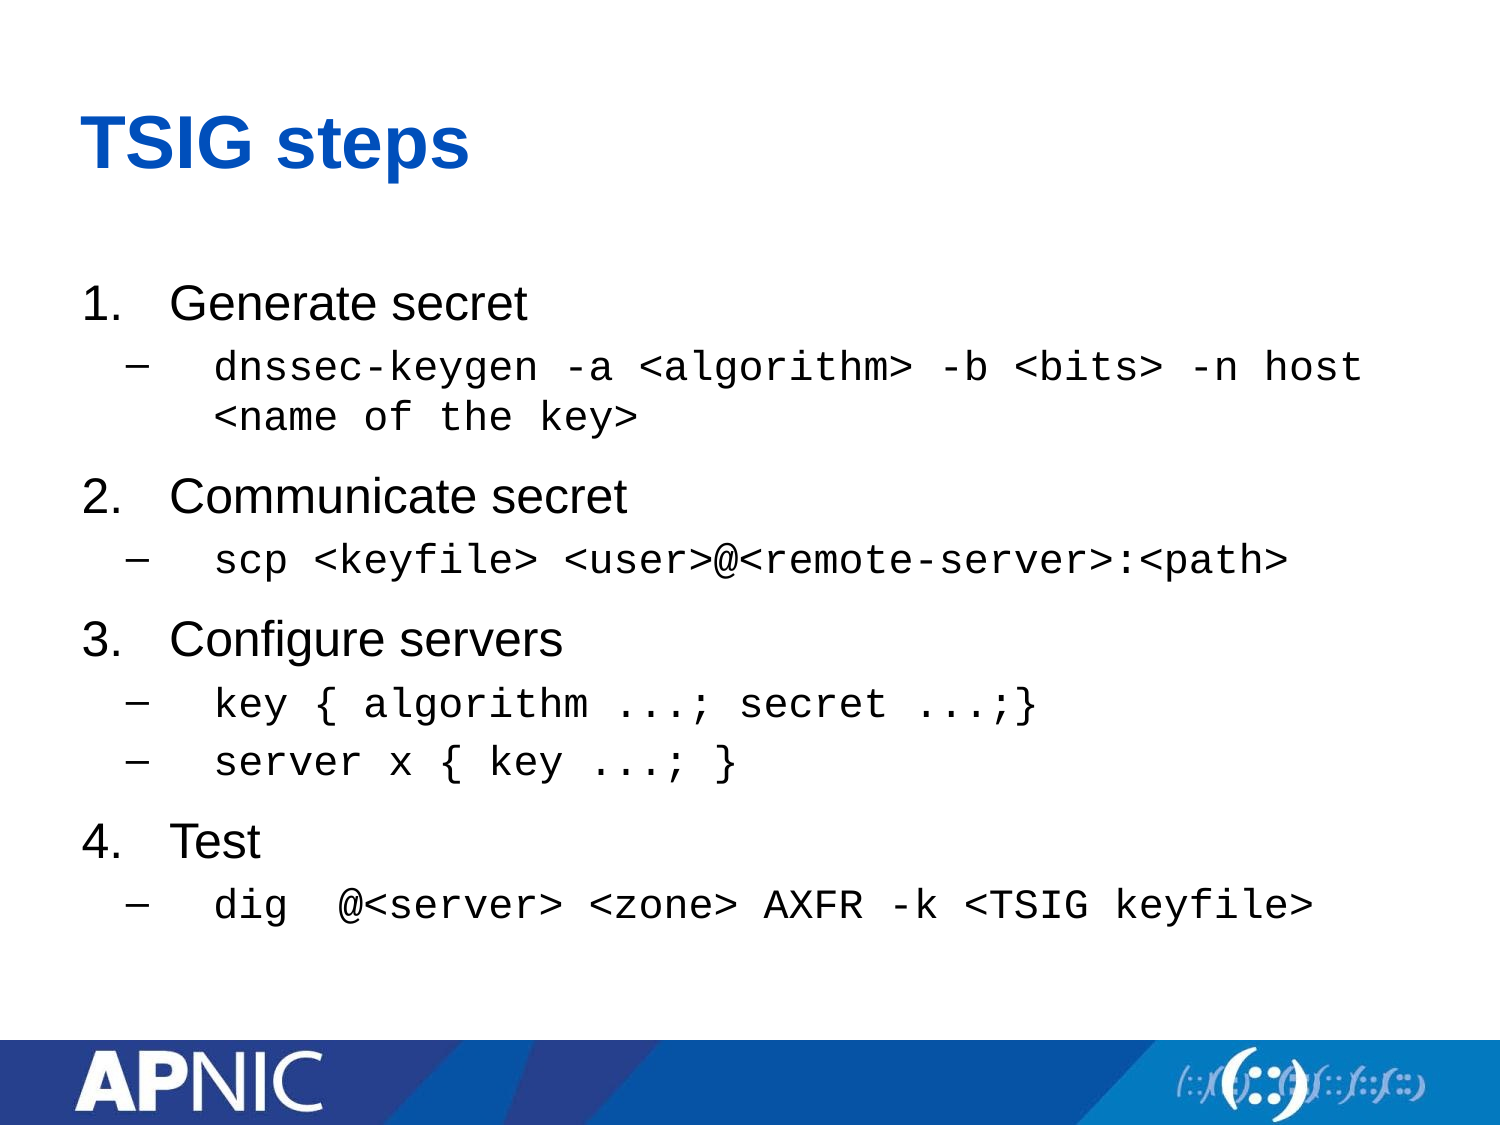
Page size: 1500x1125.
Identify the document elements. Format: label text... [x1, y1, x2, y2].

list Generate secret dnssec-keygen -a <algorithm> -b <bits> -n host <name of the key> Communicate secret scp <keyfile> <user>@<remote-server>:<path> Configure servers key { algorithm ...; secret ...;} server x { key ...; } Test dig @<server> <zone> AXFR -k <TSIG keyfile> [66, 262, 1437, 1012]
title TSIG steps [64, 45, 1436, 233]
picture [0, 1040, 1500, 1125]
